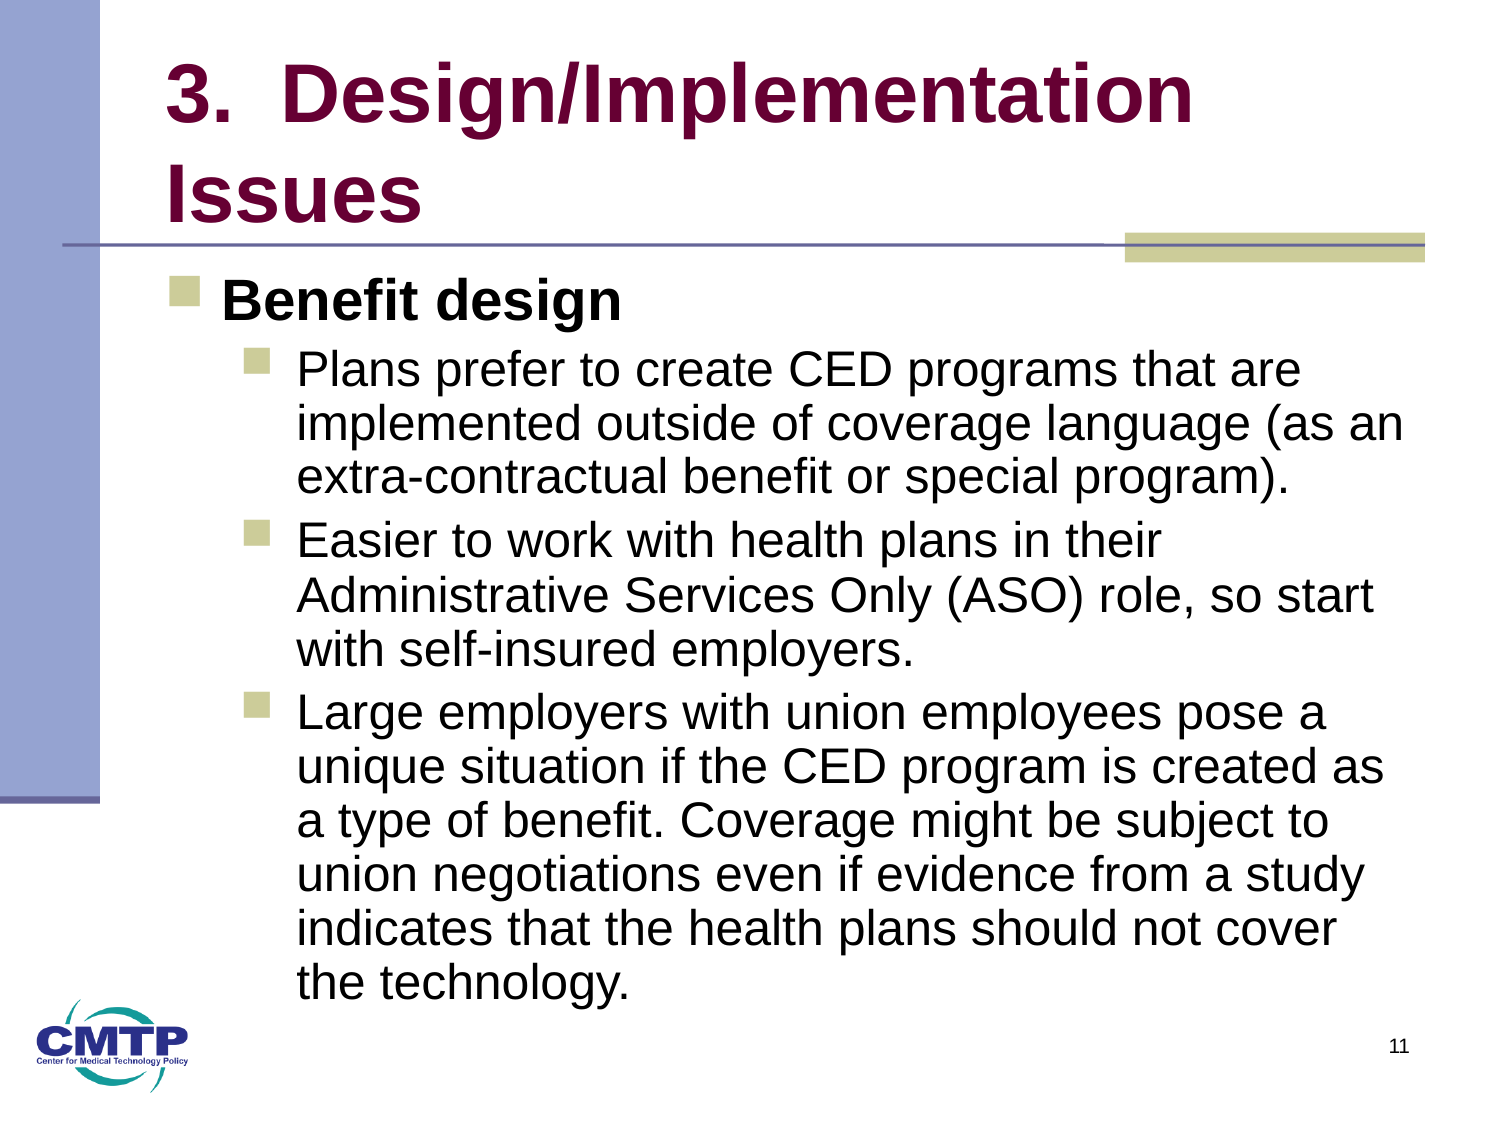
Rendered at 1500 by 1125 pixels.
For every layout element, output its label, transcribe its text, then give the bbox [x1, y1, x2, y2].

title 3. Design/Implementation Issues [149, 45, 1426, 234]
picture [34, 999, 188, 1093]
slide_number 11 [1112, 1024, 1426, 1101]
list Benefit design Plans prefer to create CED programs that are implemented outside of coverage language (as an extra-contractual benefit or special program). Easier to work with health plans in their Administrative Services Only (ASO) role, so start with self-insured employers. Large employers with union employees pose a unique situation if the CED program is created as a type of benefit. Coverage might be subject to union negotiations even if evidence from a study indicates that the health plans should not cover the technology. [149, 262, 1426, 1006]
